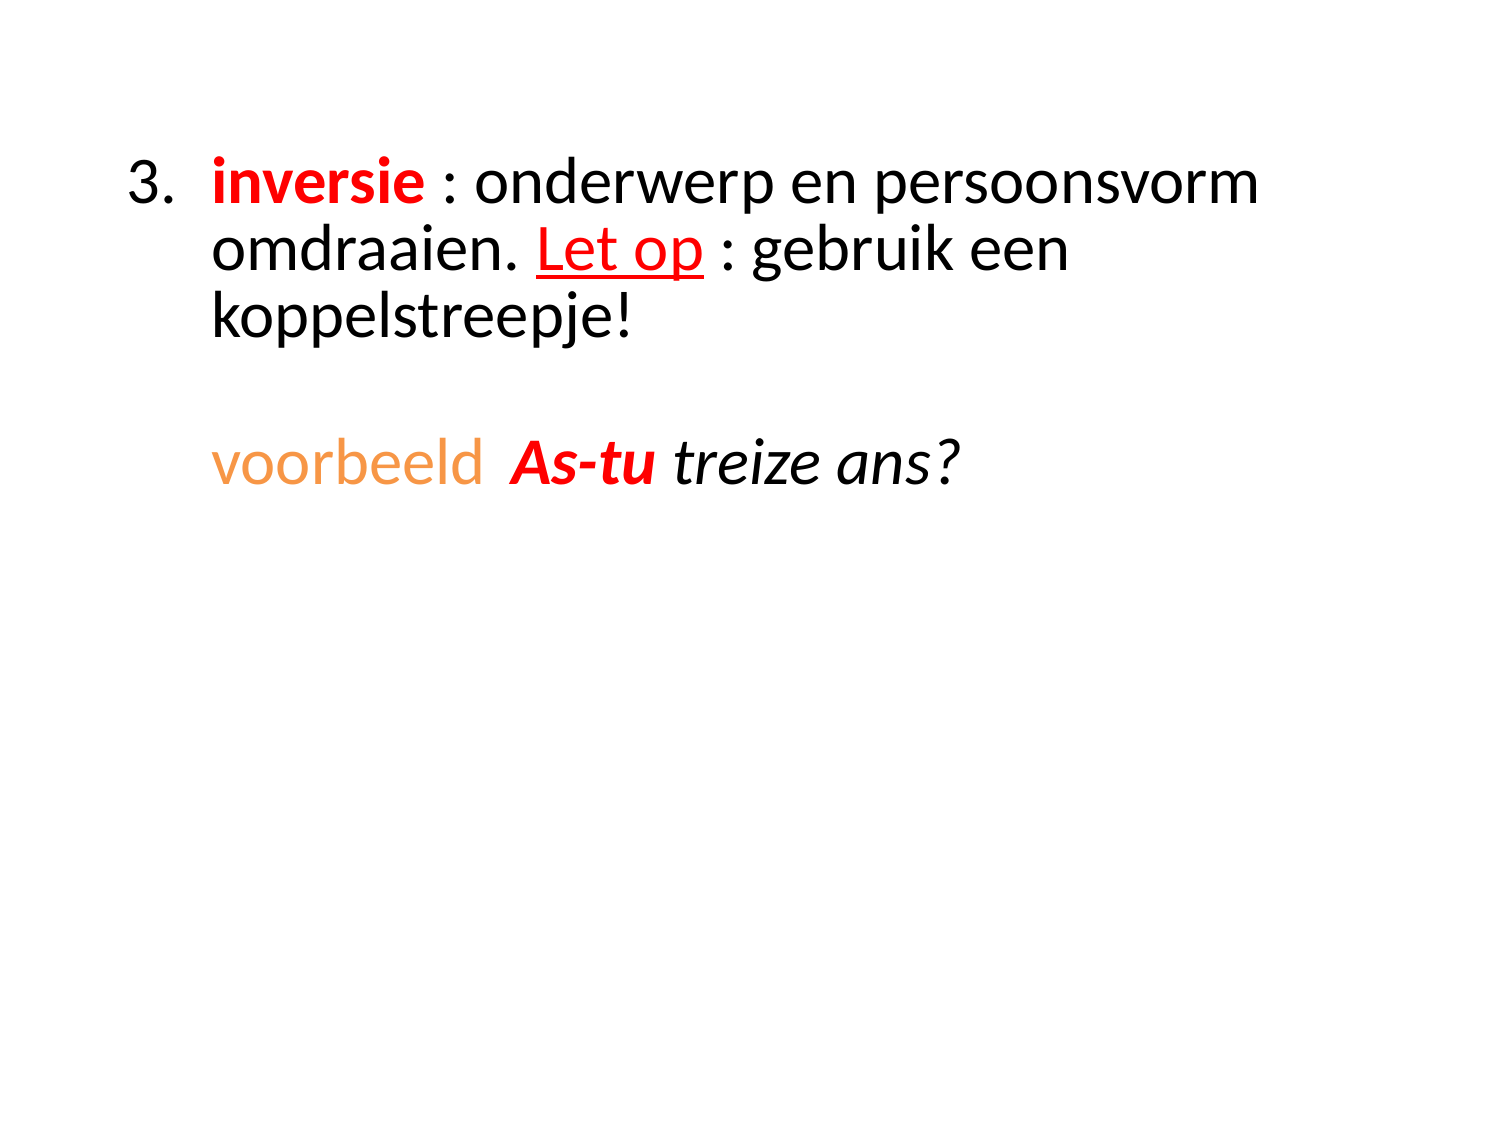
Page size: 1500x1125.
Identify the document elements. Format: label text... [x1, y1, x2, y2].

text_box 3. inversie : onderwerp en persoonsvorm omdraaien. Let op : gebruik een koppelstreepje! voorbeeld As-tu treize ans? [112, 66, 1388, 1024]
